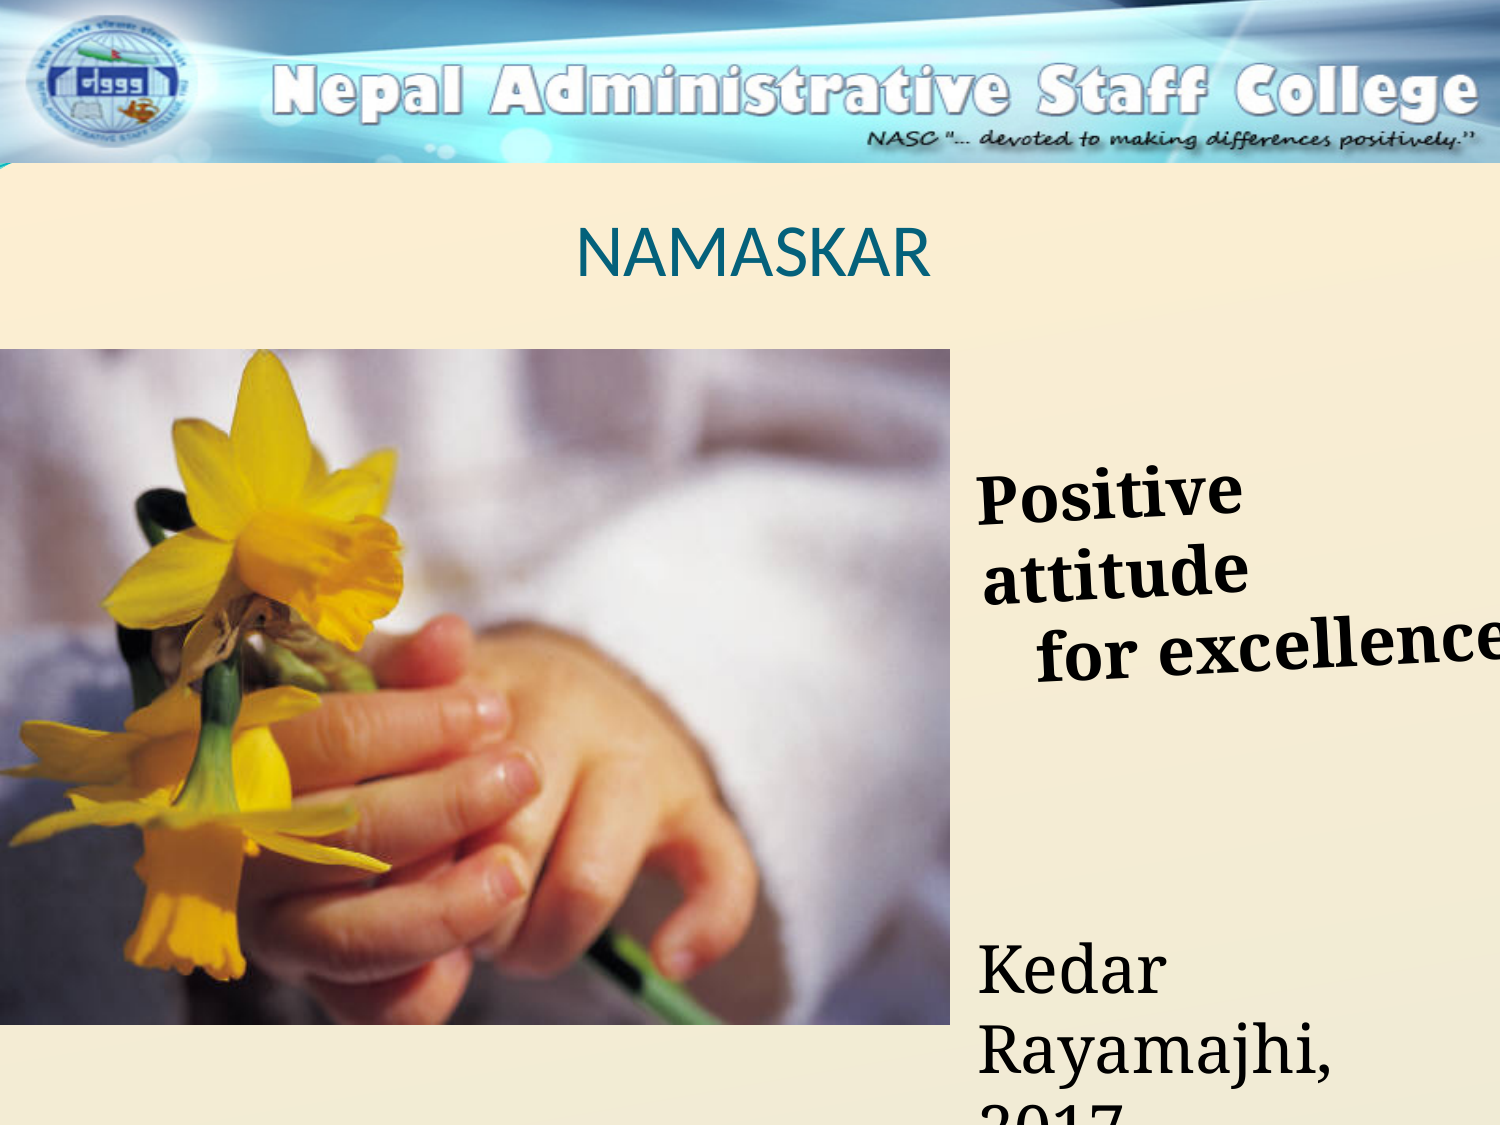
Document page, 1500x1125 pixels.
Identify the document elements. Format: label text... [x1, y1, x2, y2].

picture [0, 349, 951, 1026]
title NAMASKAR [575, 162, 1038, 292]
text_box Positive attitude for excellence [957, 344, 1500, 707]
text_box Kedar Rayamajhi, 2017 [962, 874, 1500, 1125]
picture [0, 0, 1500, 163]
